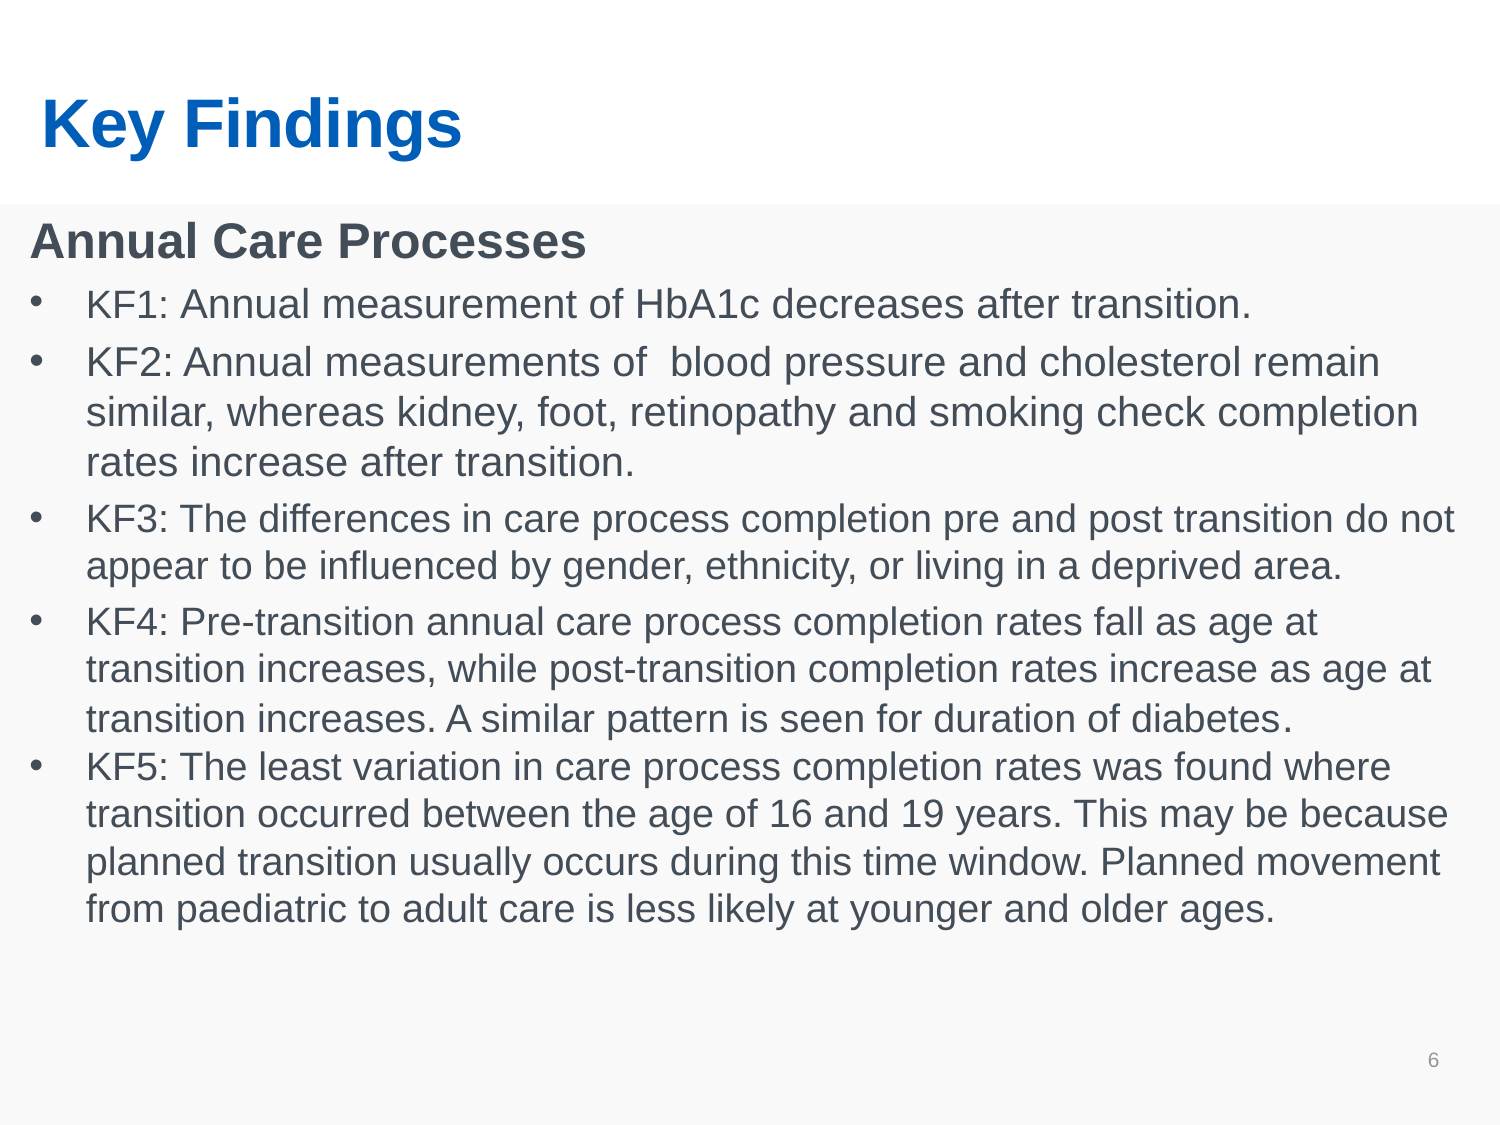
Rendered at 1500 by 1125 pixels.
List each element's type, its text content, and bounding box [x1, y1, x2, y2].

list Annual Care Processes KF1: Annual measurement of HbA1c decreases after transition. KF2: Annual measurements of blood pressure and cholesterol remain similar, whereas kidney, foot, retinopathy and smoking check completion rates increase after transition. KF3: The differences in care process completion pre and post transition do not appear to be influenced by gender, ethnicity, or living in a deprived area. KF4: Pre-transition annual care process completion rates fall as age at transition increases, while post-transition completion rates increase as age at transition increases. A similar pattern is seen for duration of diabetes. KF5: The least variation in care process completion rates was found where transition occurred between the age of 16 and 19 years. This may be because planned transition usually occurs during this time window. Planned movement from paediatric to adult care is less likely at younger and older ages. [29, 208, 1483, 1094]
title Key Findings [41, 78, 1471, 195]
slide_number 6 [1104, 1029, 1455, 1090]
